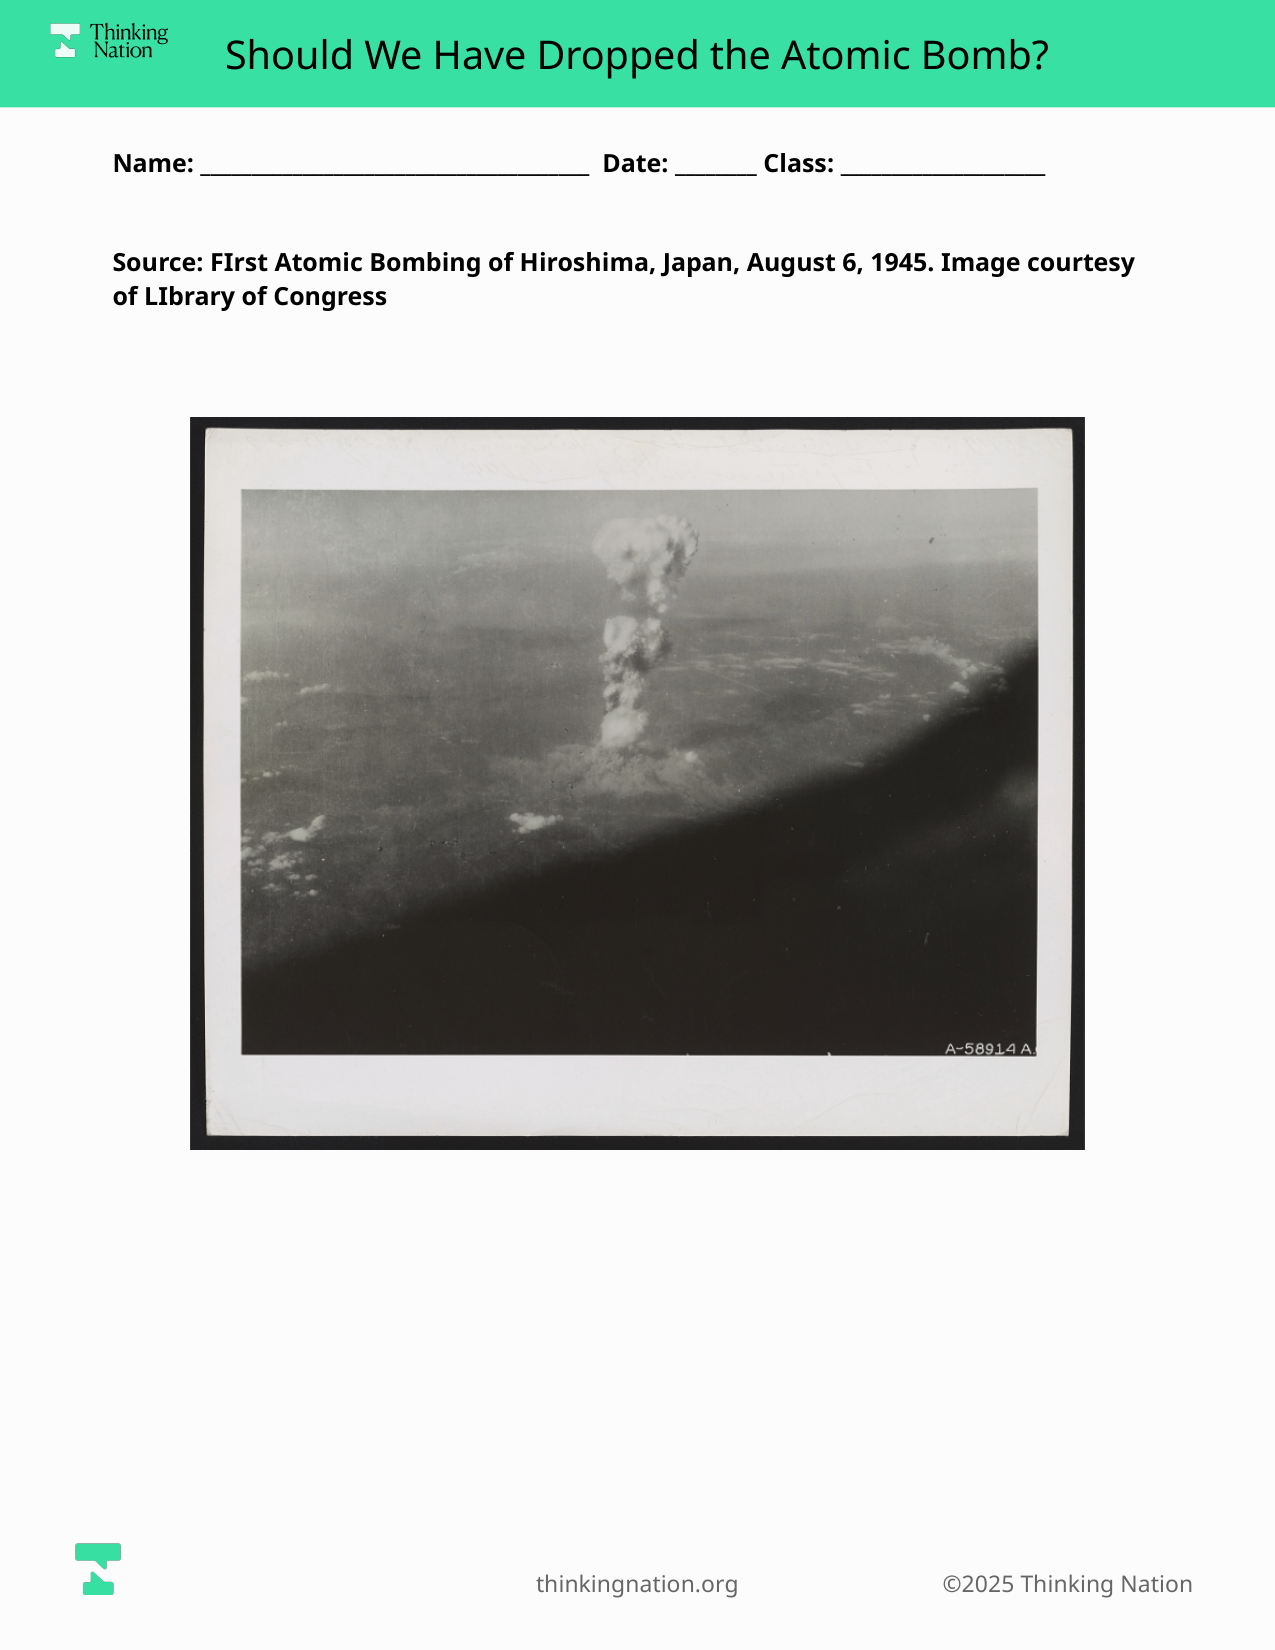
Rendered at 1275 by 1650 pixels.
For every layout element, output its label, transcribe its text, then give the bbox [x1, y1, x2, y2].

picture [24, 417, 1251, 1150]
text_box ©2025 Thinking Nation [907, 1553, 1210, 1605]
text_box Should We Have Dropped the Atomic Bomb? [0, 0, 1275, 108]
picture [62, 1533, 134, 1605]
text_box Name: ______________________________________ Date: ________ Class: ____________________ Source: FIrst Atomic Bombing of Hiroshima, Japan, August 6, 1945. Image courtesy of LIbrary of Congress [97, 132, 1178, 395]
text_box thinkingnation.org [486, 1553, 789, 1605]
picture [36, 12, 172, 69]
